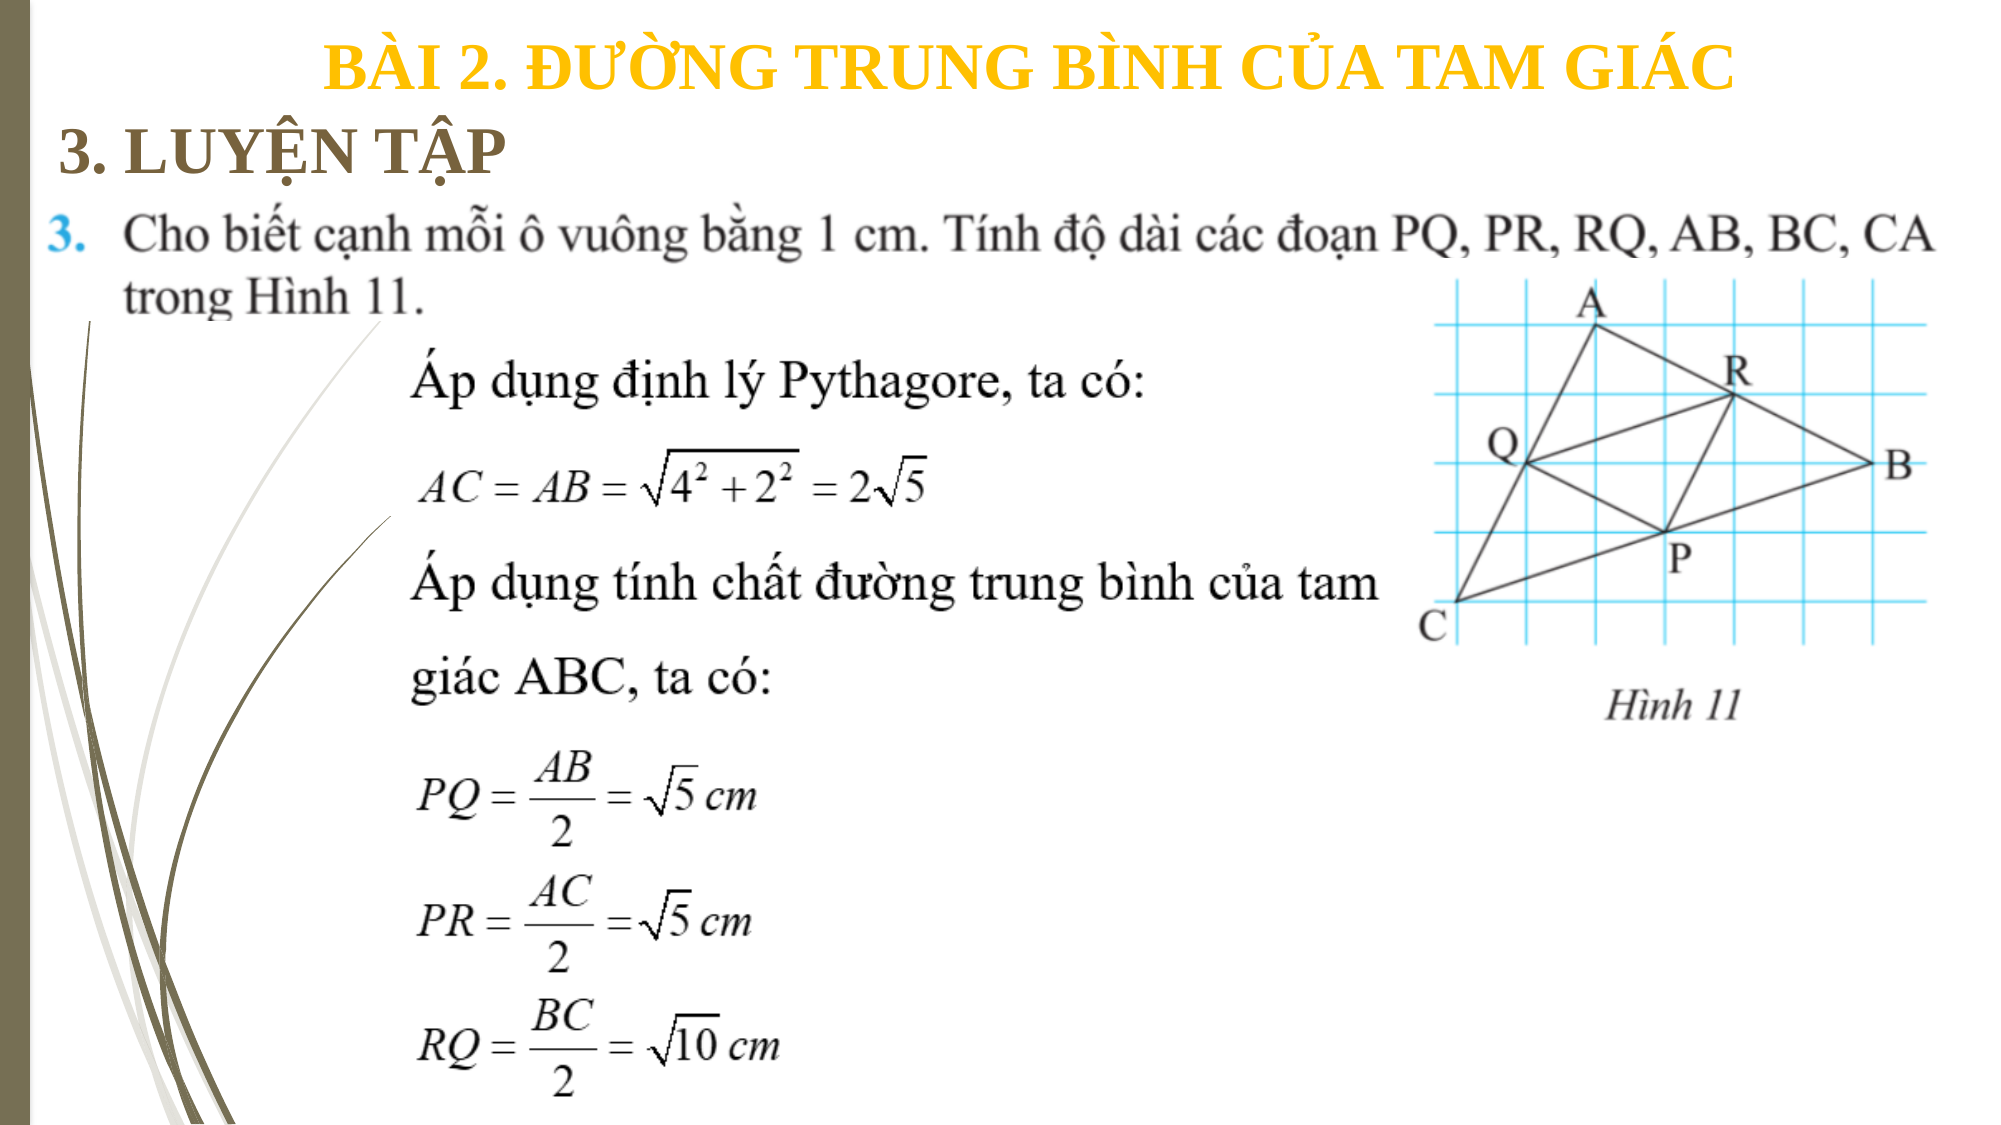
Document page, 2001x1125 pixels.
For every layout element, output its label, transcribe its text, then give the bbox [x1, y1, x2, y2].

text_box BÀI 2. ĐƯỜNG TRUNG BÌNH CỦA TAM GIÁC [308, 15, 1789, 110]
picture [43, 195, 1957, 1111]
text_box 3. LUYỆN TẬP [43, 99, 1555, 195]
